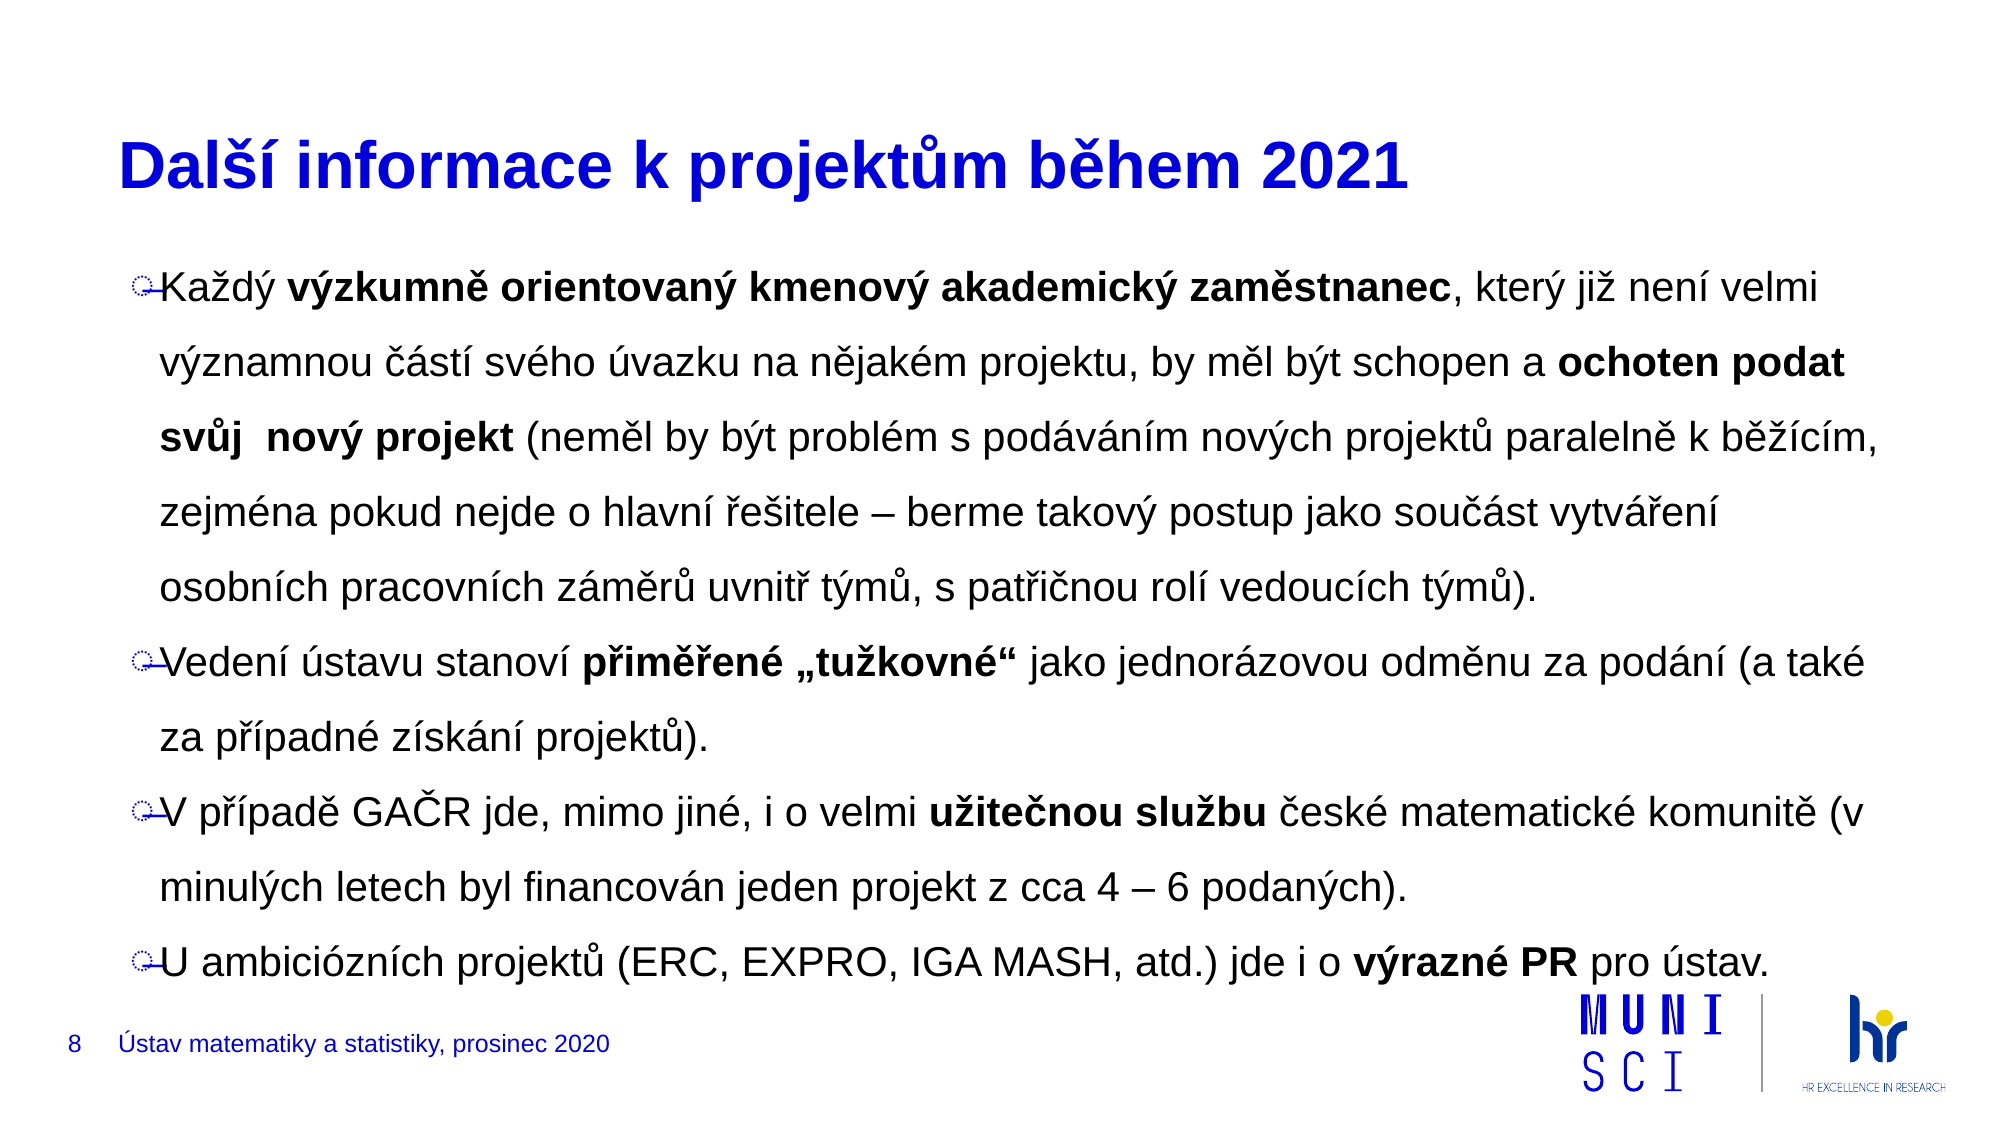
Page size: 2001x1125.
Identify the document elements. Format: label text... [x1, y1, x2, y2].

list Každý výzkumně orientovaný kmenový akademický zaměstnanec, který již není velmi významnou částí svého úvazku na nějakém projektu, by měl být schopen a ochoten podat svůj nový projekt (neměl by být problém s podáváním nových projektů paralelně k běžícím, zejména pokud nejde o hlavní řešitele – berme takový postup jako součást vytváření osobních pracovních záměrů uvnitř týmů, s patřičnou rolí vedoucích týmů). Vedení ústavu stanoví přiměřené „tužkovné“ jako jednorázovou odměnu za podání (a také za případné získání projektů). V případě GAČR jde, mimo jiné, i o velmi užitečnou službu české matematické komunitě (v minulých letech byl financován jeden projekt z cca 4 – 6 podaných). U ambiciózních projektů (ERC, EXPRO, IGA MASH, atd.) jde i o výrazné PR pro ústav. [117, 234, 1882, 980]
footer Ústav matematiky a statistiky, prosinec 2020 [118, 1021, 1418, 1063]
title Další informace k projektům během 2021 [118, 118, 1883, 193]
slide_number 8 [67, 1021, 110, 1063]
